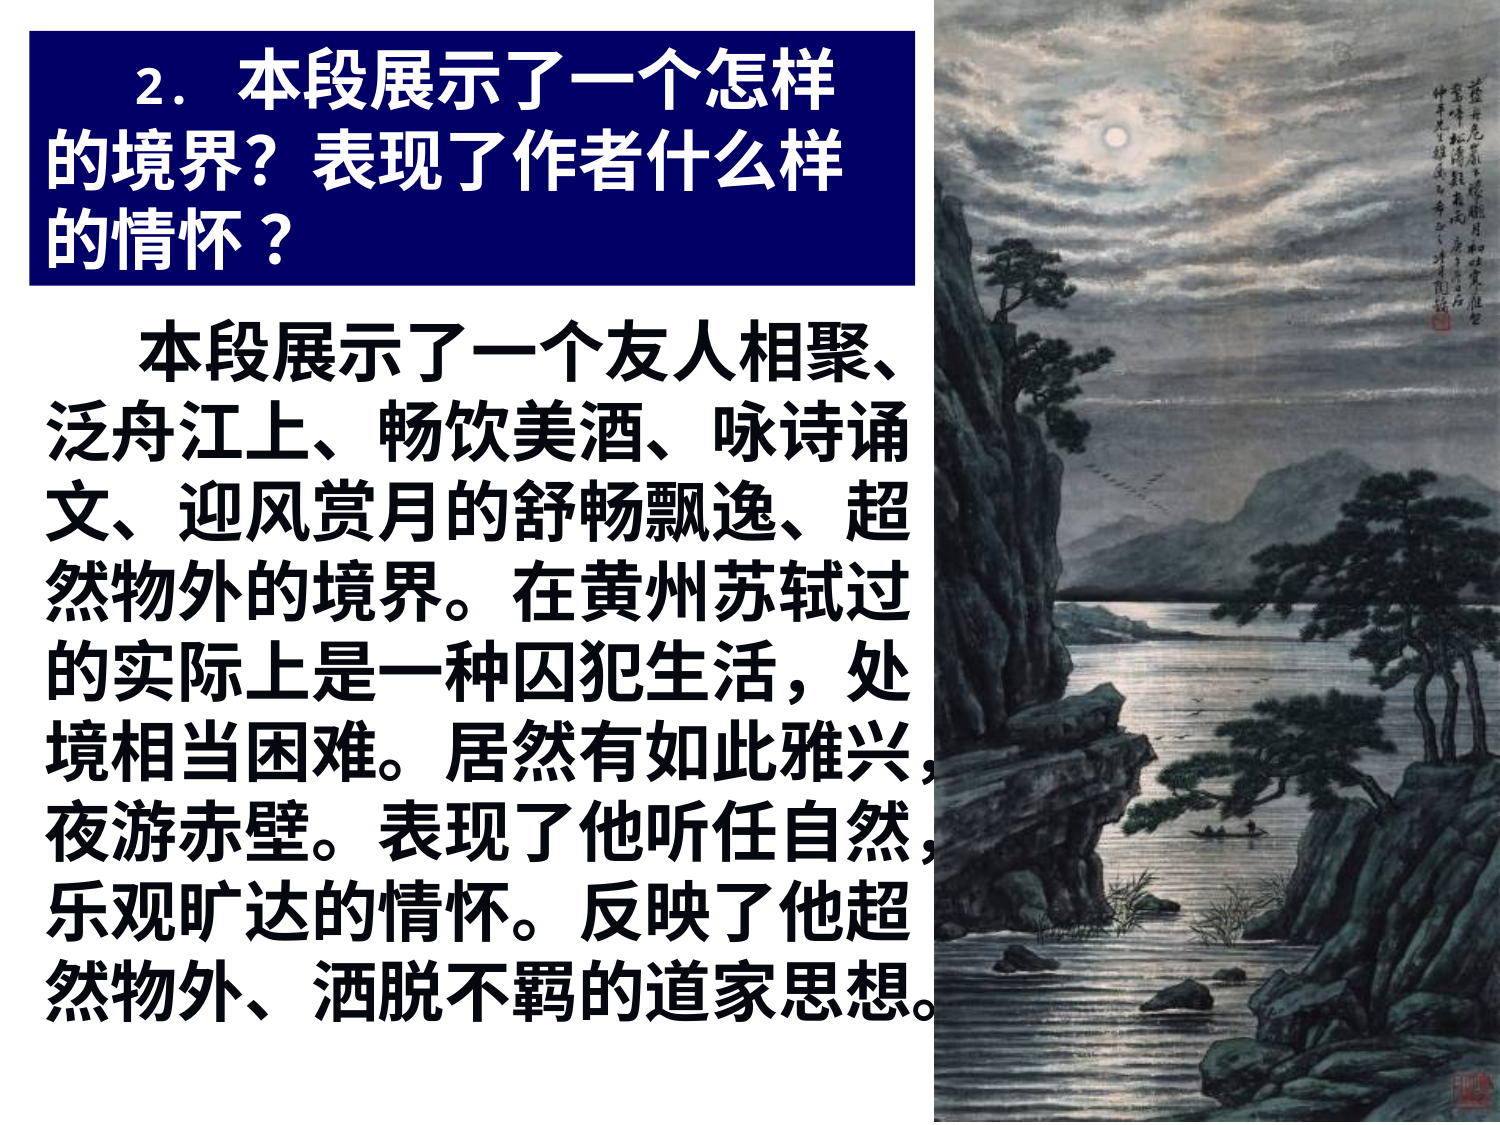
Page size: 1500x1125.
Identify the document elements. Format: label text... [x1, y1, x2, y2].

picture [934, 0, 1500, 1122]
text_box 本段展示了一个友人相聚、泛舟江上、畅饮美酒、咏诗诵文、迎风赏月的舒畅飘逸、超然物外的境界。在黄州苏轼过的实际上是一种囚犯生活，处境相当困难。居然有如此雅兴，夜游赤壁。表现了他听任自然，乐观旷达的情怀。反映了他超然物外、洒脱不羁的道家思想。 [29, 302, 930, 1125]
text_box 2. 本段展示了一个怎样的境界？表现了作者什么样的情怀 ？ [29, 30, 916, 286]
